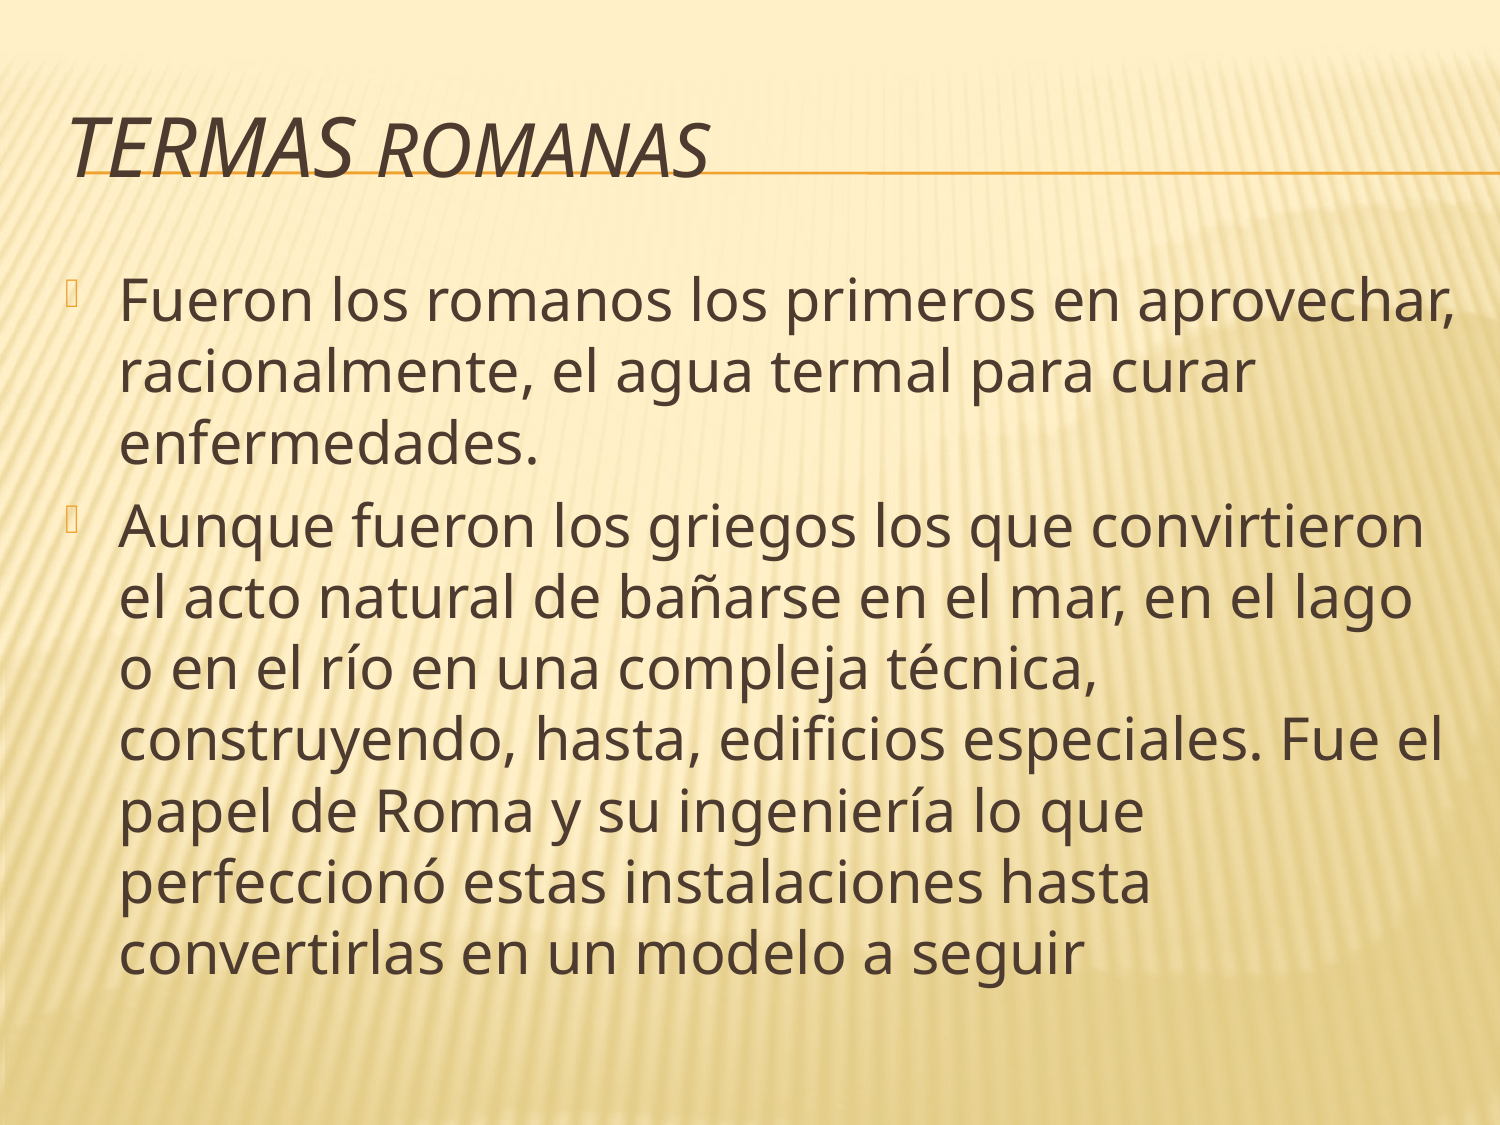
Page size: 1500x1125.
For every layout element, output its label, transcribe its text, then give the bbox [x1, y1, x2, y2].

title Termas Romanas [50, 75, 1475, 213]
list Fueron los romanos los primeros en aprovechar, racionalmente, el agua termal para curar enfermedades. Aunque fueron los griegos los que convirtieron el acto natural de bañarse en el mar, en el lago o en el río en una compleja técnica, construyendo, hasta, edificios especiales. Fue el papel de Roma y su ingeniería lo que perfeccionó estas instalaciones hasta convertirlas en un modelo a seguir [50, 254, 1475, 998]
